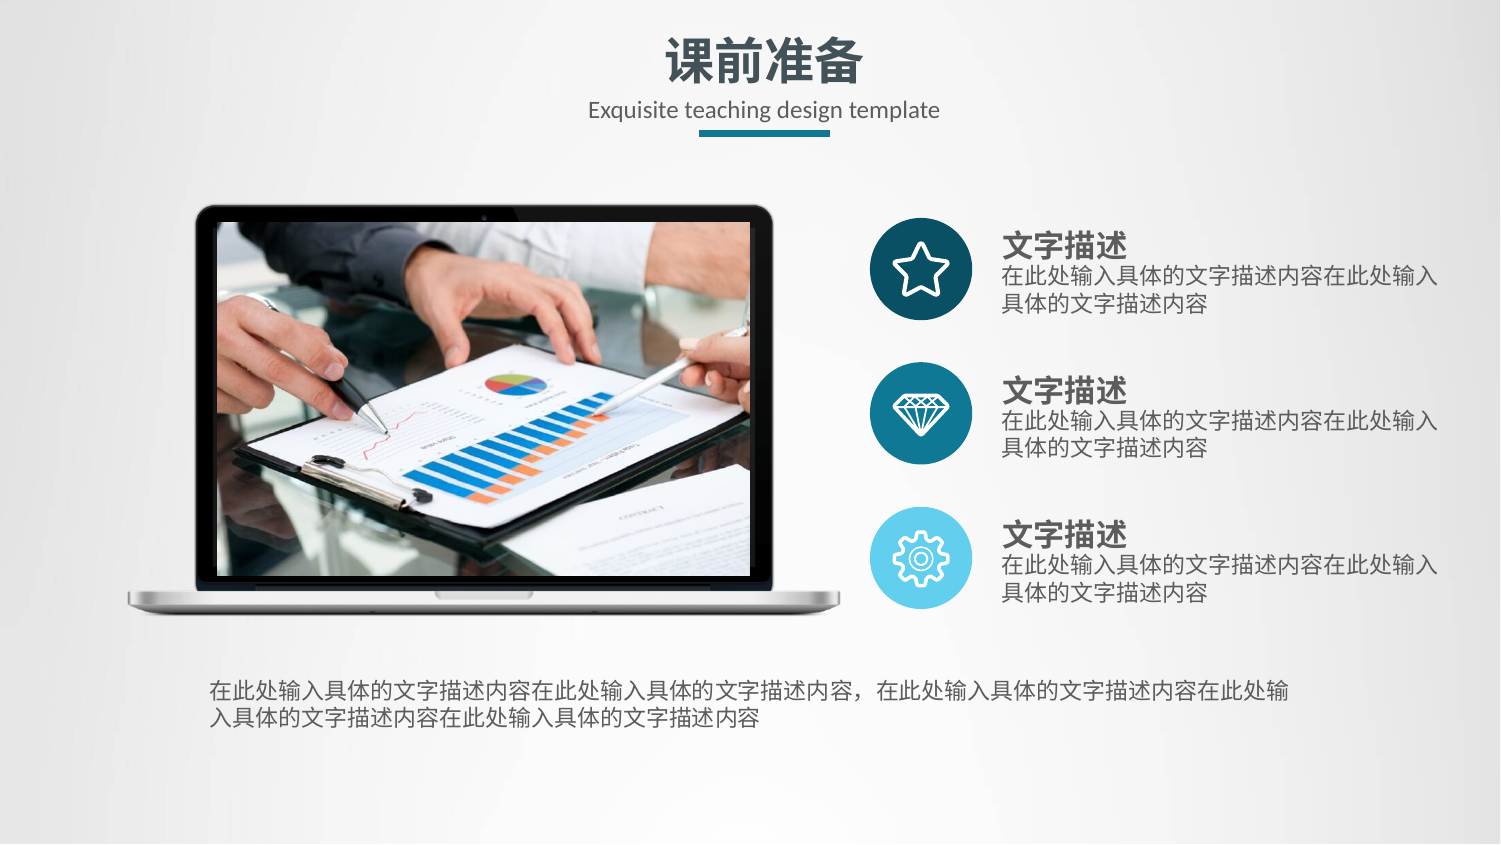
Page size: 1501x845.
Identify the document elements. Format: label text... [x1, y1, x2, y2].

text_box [986, 219, 1464, 326]
text_box 在此处输入具体的文字描述内容在此处输入具体的文字描述内容，在此处输入具体的文字描述内容在此处输入具体的文字描述内容在此处输入具体的文字描述内容 [198, 670, 1303, 737]
picture [0, 0, 1501, 844]
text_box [986, 507, 1464, 615]
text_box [986, 363, 1464, 470]
text_box Exquisite teaching design template [576, 88, 953, 130]
title 课前准备 [240, 0, 1289, 120]
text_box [869, 506, 973, 610]
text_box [869, 217, 973, 321]
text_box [869, 362, 973, 465]
